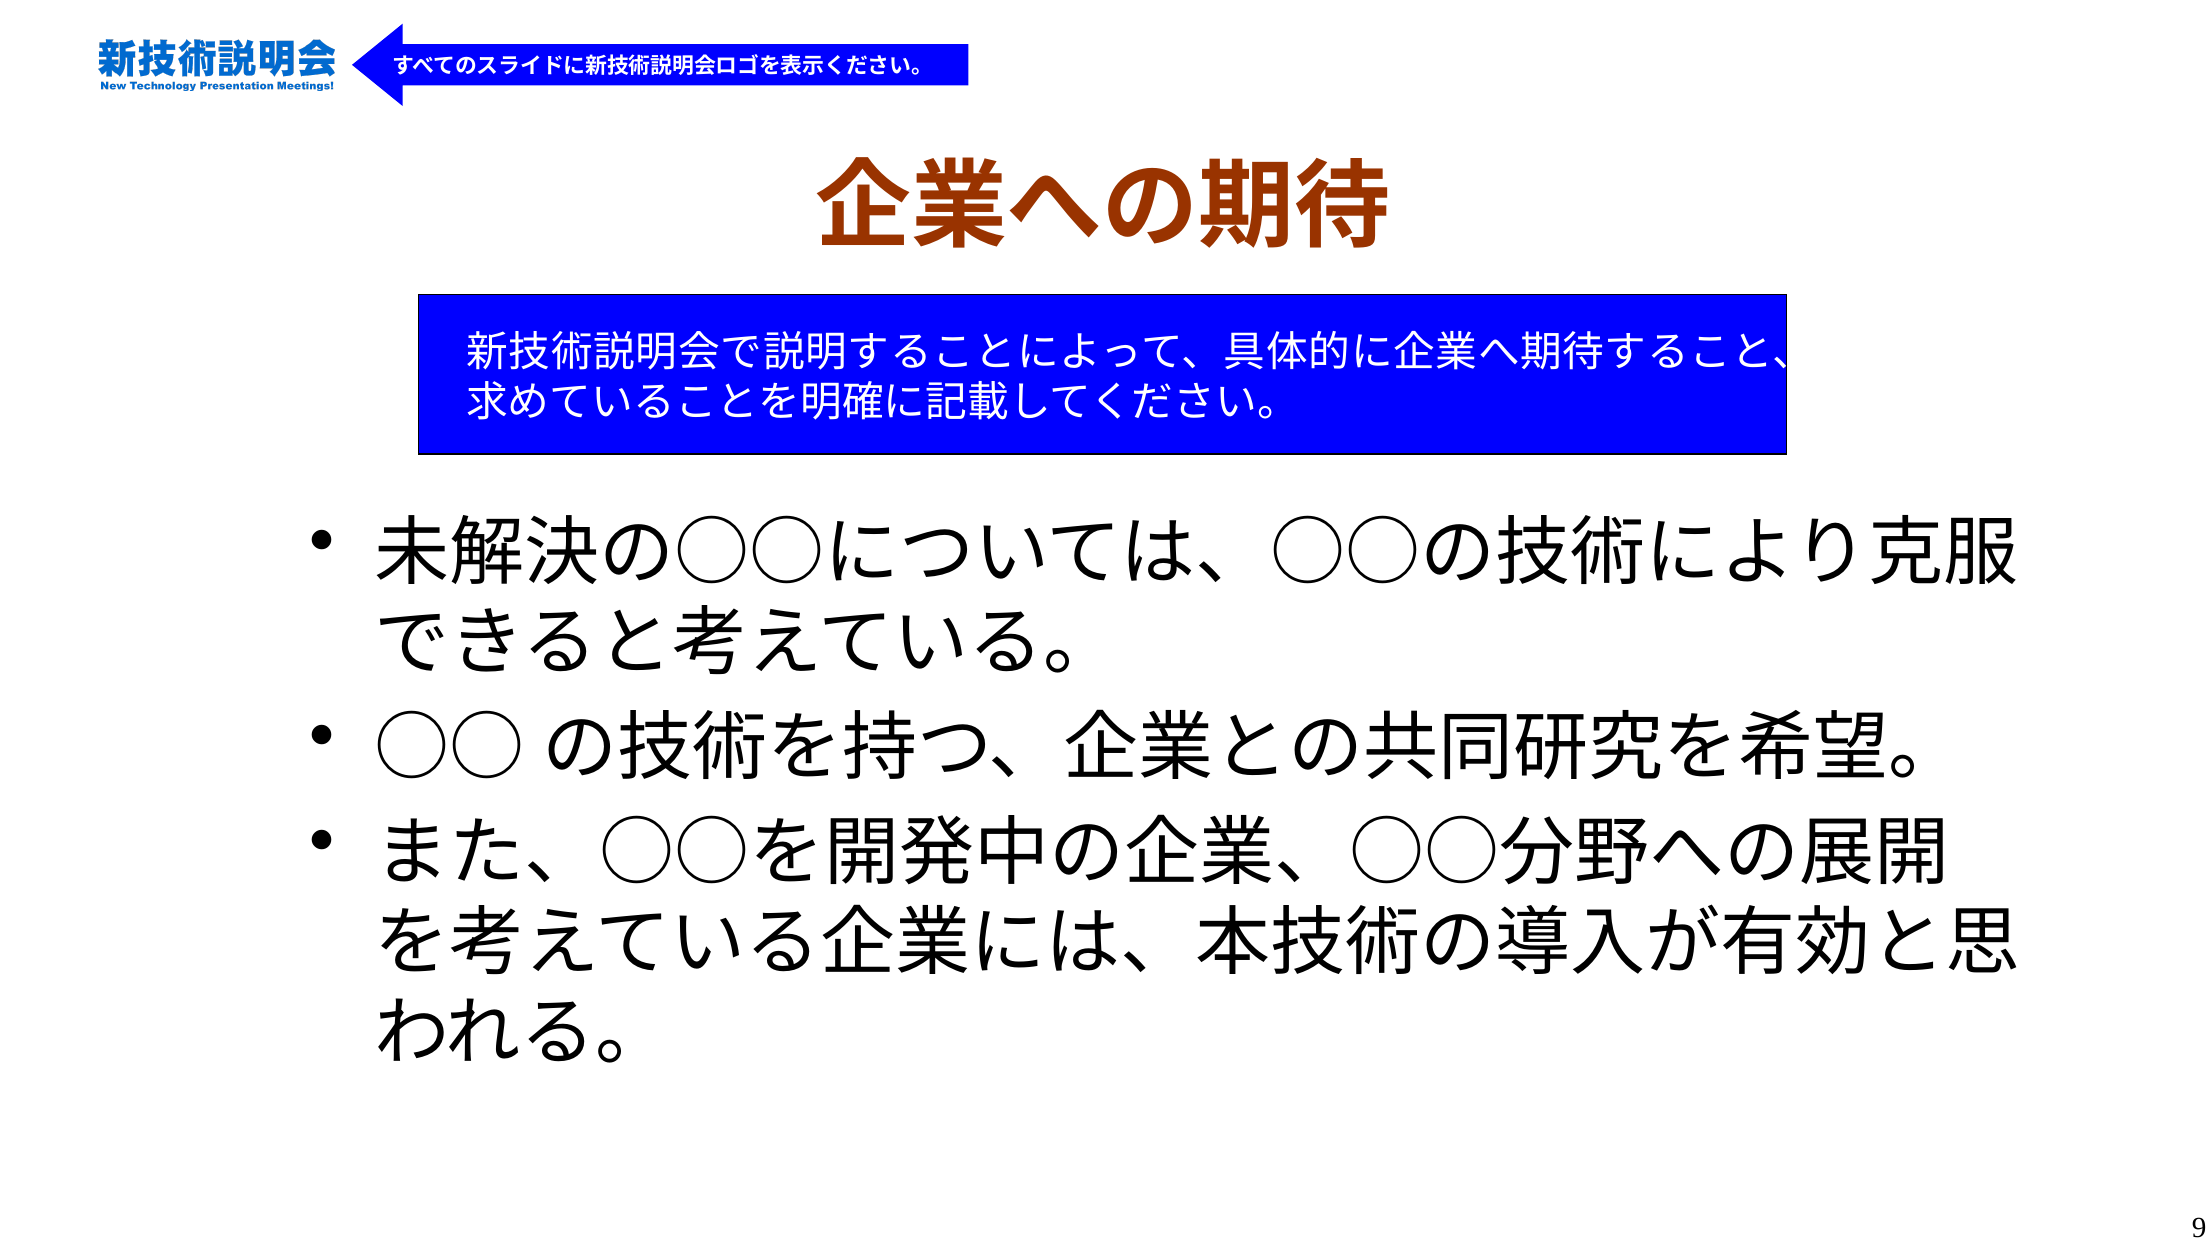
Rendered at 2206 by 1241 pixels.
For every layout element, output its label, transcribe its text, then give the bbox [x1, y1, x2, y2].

picture [97, 38, 335, 92]
text_box 新技術説明会で説明することによって、具体的に企業へ期待すること、求めていることを明確に記載してください。 [418, 294, 1787, 455]
list 未解決の○○については、○○の技術により克服できると考えている。 ○○の技術を持つ、企業との共同研究を希望。 また、○○を開発中の企業、○○分野への展開を考えている企業には、本技術の導入が有効と思われる。 [292, 495, 2041, 1163]
text_box すべてのスライドに新技術説明会ロゴを表示ください。 [349, 21, 971, 108]
title 企業への期待 [313, 107, 1892, 295]
